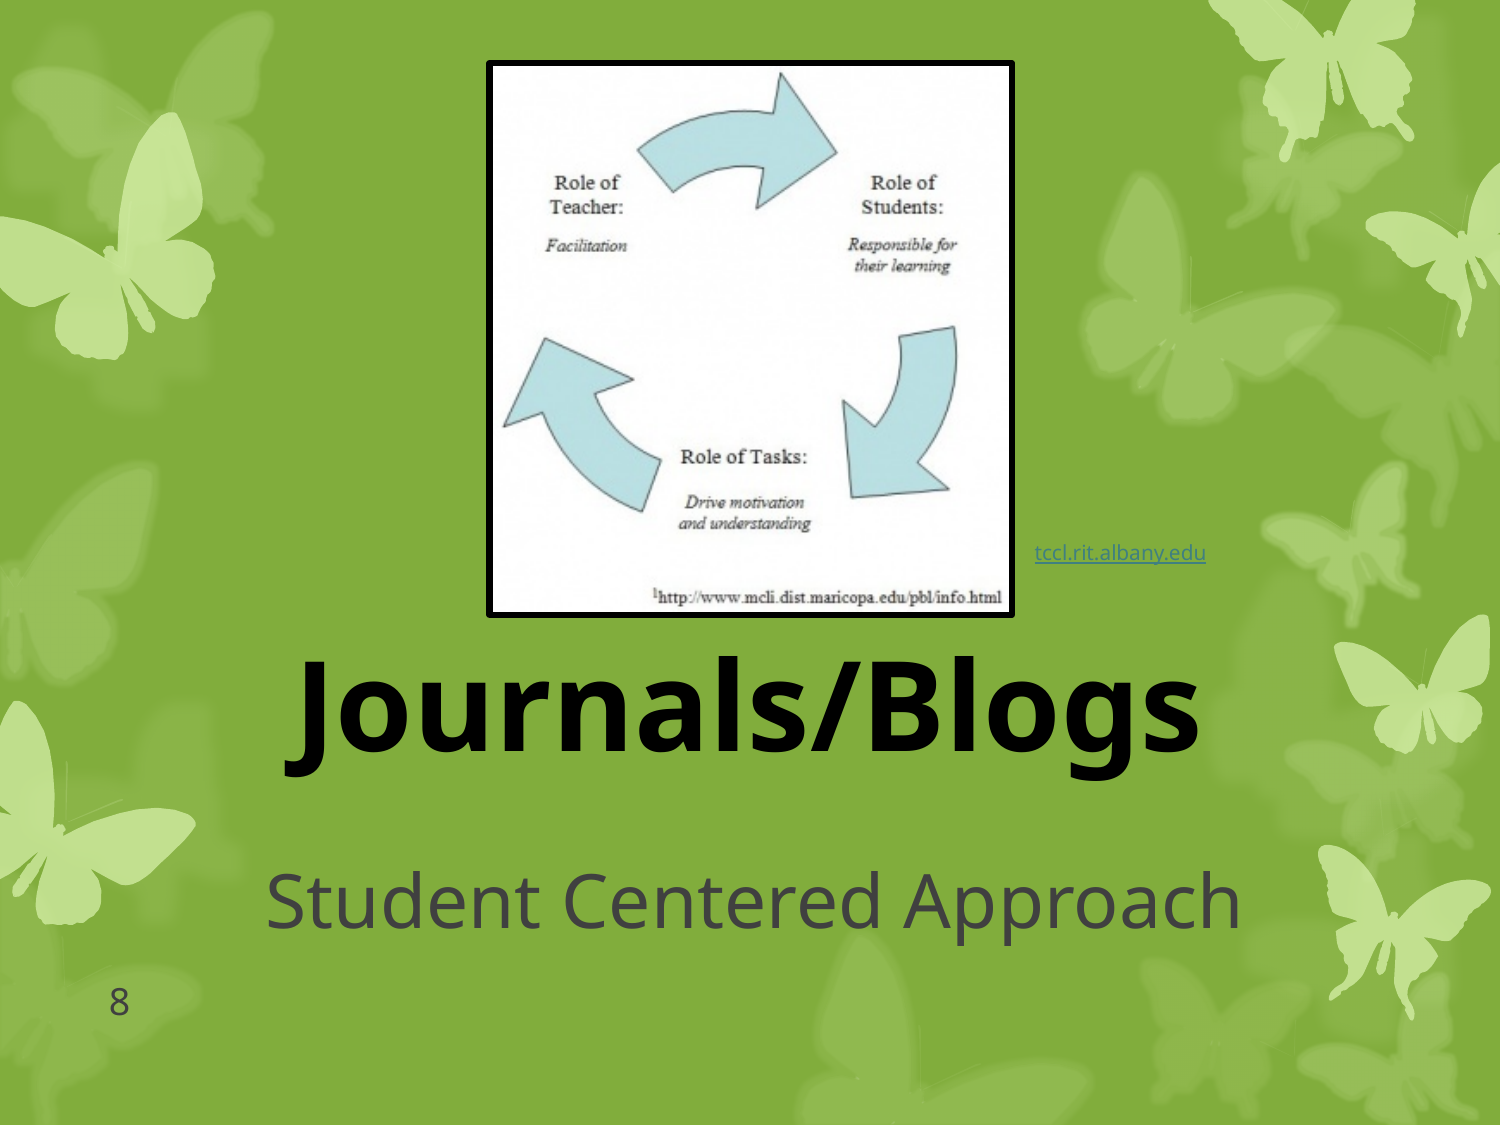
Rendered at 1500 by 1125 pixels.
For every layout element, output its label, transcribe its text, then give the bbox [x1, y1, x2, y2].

picture [491, 65, 1010, 613]
text_box tccl.rit.albany.edu [1019, 532, 1222, 576]
slide_number 8 [93, 976, 194, 1037]
title Journals/Blogs [165, 542, 1334, 784]
list Student Centered Approach [171, 846, 1339, 988]
